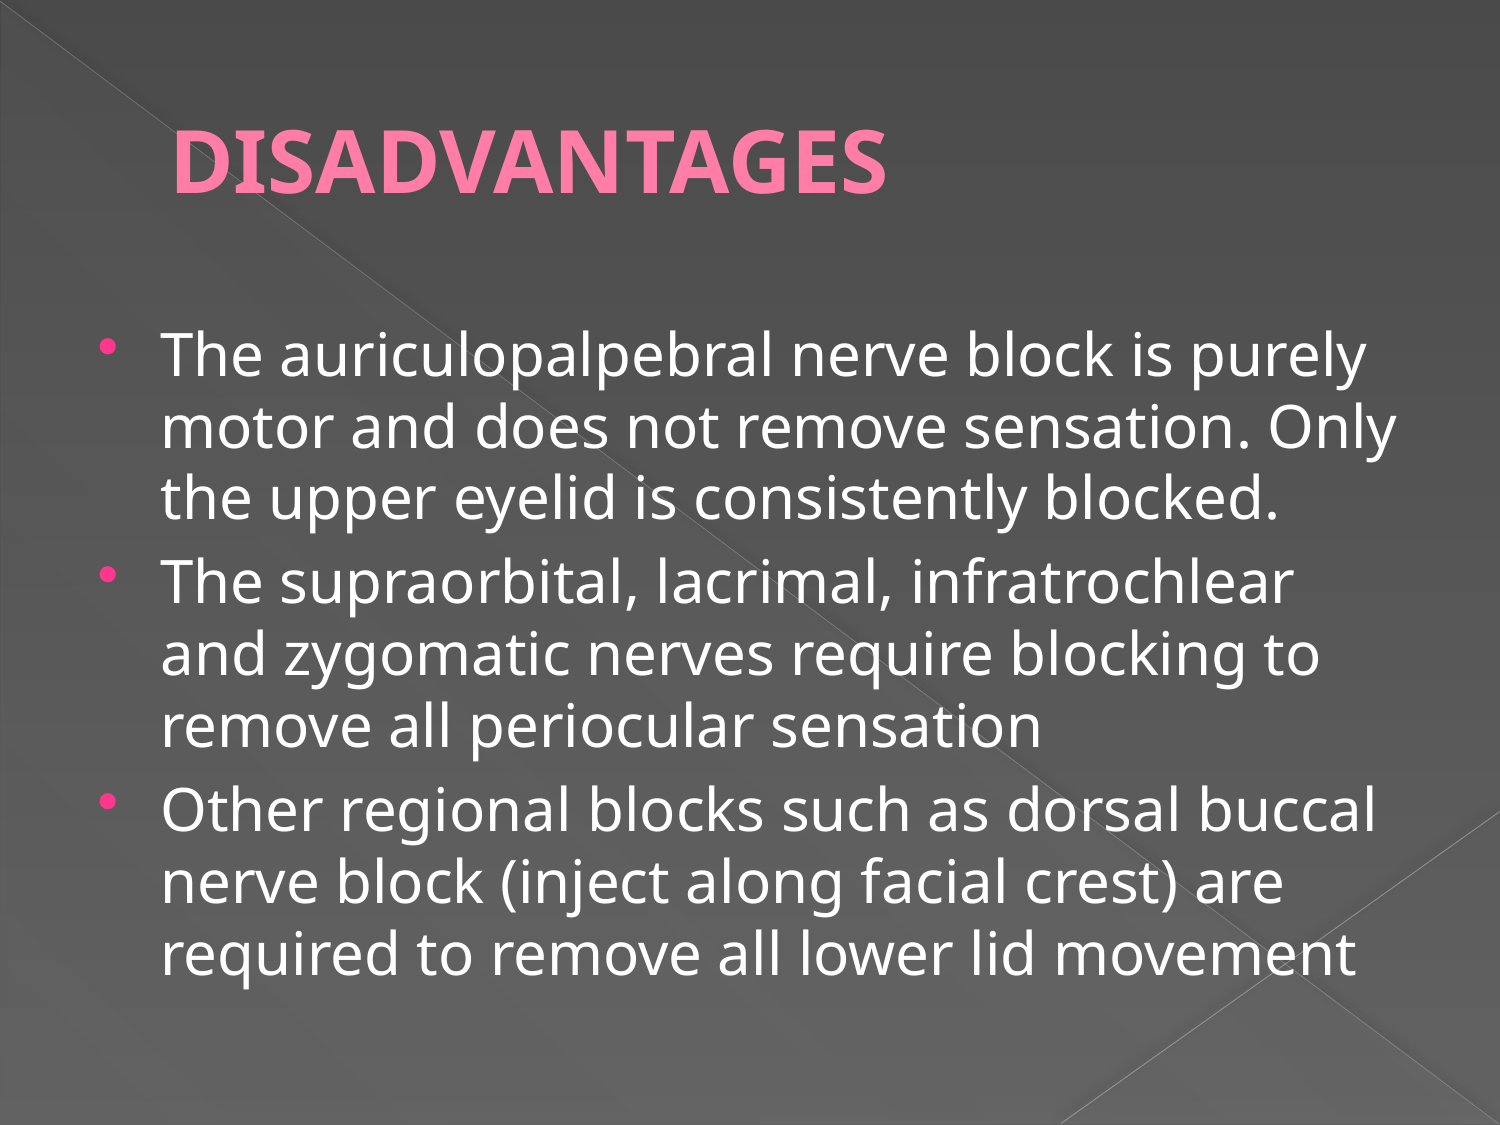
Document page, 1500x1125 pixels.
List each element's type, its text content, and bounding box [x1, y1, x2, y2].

title DISADVANTAGES [75, 43, 1425, 274]
list The auriculopalpebral nerve block is purely motor and does not remove sensation. Only the upper eyelid is consistently blocked. The supraorbital, lacrimal, infratrochlear and zygomatic nerves require blocking to remove all periocular sensation Other regional blocks such as dorsal buccal nerve block (inject along facial crest) are required to remove all lower lid movement [75, 308, 1425, 1059]
